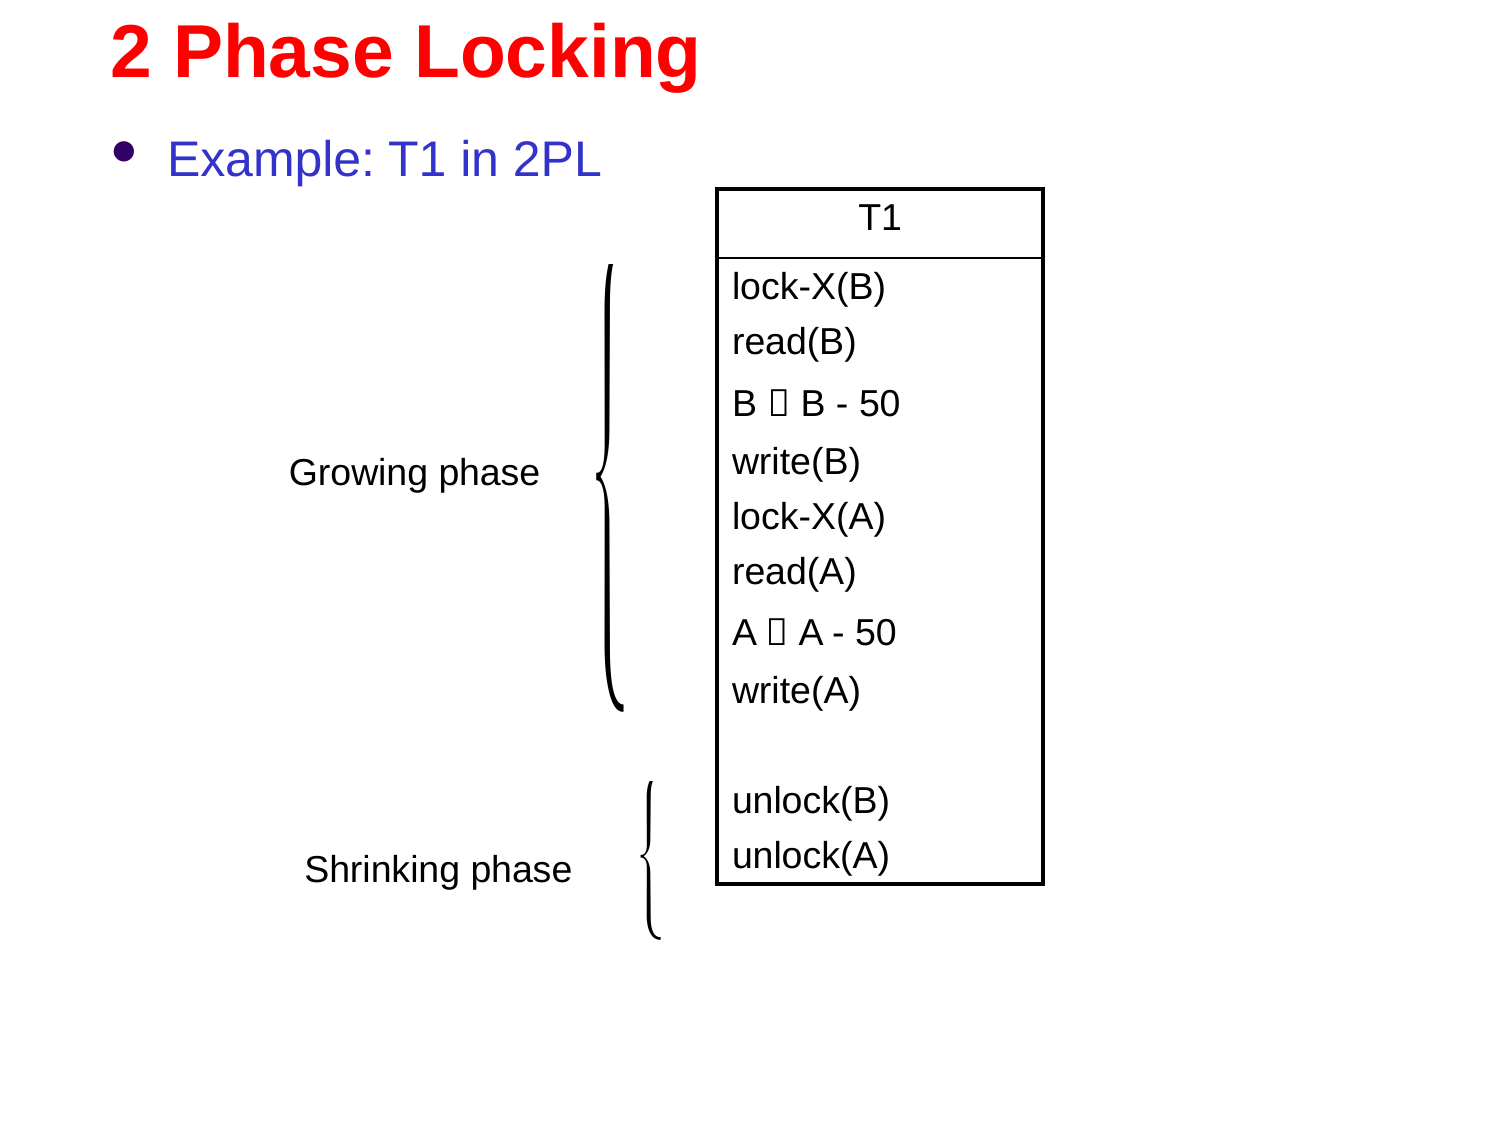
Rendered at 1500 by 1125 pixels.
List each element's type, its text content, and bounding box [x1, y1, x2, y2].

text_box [577, 264, 710, 760]
table_cell lock-X(B) read(B) B  B - 50 write(B) lock-X(A) read(A) A  A - 50 write(A) unlock(B) unlock(A) [719, 259, 1041, 882]
list Example: T1 in 2PL [95, 118, 1384, 196]
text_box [627, 780, 725, 958]
text_box Growing phase [273, 440, 556, 501]
text_box Shrinking phase [289, 837, 588, 897]
table_header T1 [719, 191, 1041, 257]
title 2 Phase Locking [95, 0, 1421, 101]
